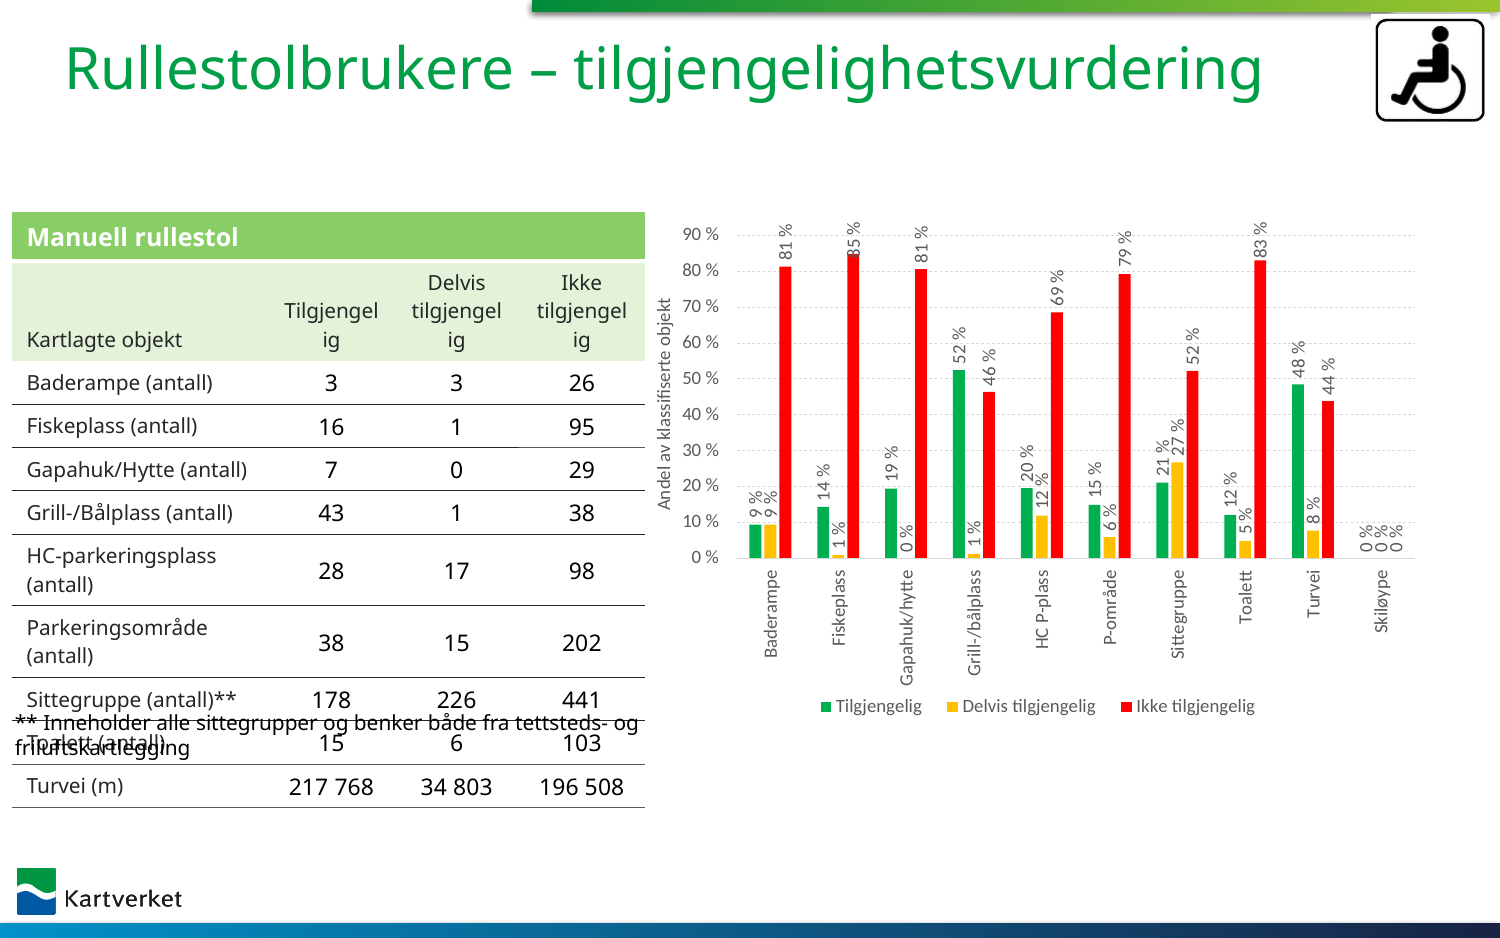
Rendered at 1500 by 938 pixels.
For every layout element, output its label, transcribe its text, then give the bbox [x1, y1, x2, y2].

table_cell 15 [394, 606, 519, 677]
table_cell 38 [519, 491, 638, 534]
text_box Rullestolbrukere – tilgjengelighetsvurdering [49, 12, 1372, 109]
table_cell Sittegruppe (antall)** [12, 678, 269, 702]
table_cell 28 [269, 535, 394, 605]
table_cell 196 508 [519, 768, 645, 807]
picture [643, 218, 1426, 728]
table_cell 17 [394, 535, 519, 605]
table_cell 26 [519, 361, 638, 404]
table_cell 7 [269, 448, 394, 490]
table_cell 34 803 [394, 768, 519, 807]
text_box ** Inneholder alle sittegrupper og benker både fra tettsteds- og friluftskartlegging [0, 702, 745, 768]
table_cell 3 [269, 361, 394, 404]
table_cell 43 [269, 491, 394, 534]
picture [1371, 13, 1491, 127]
table_cell 0 [394, 448, 519, 490]
table_cell 98 [519, 535, 638, 605]
table_cell Gapahuk/Hytte (antall) [12, 448, 269, 490]
table_cell 1 [394, 405, 519, 447]
table_cell 38 [269, 606, 394, 677]
table_cell Turvei (m) [12, 768, 269, 807]
table_cell 202 [519, 606, 638, 677]
table_cell 226 [394, 678, 519, 702]
table_cell Ikke tilgjengelig [519, 263, 638, 361]
table_cell Kartlagte objekt [12, 263, 269, 361]
table_cell 3 [394, 361, 519, 404]
table_cell Fiskeplass (antall) [12, 405, 269, 447]
table_header Manuell rullestol [12, 212, 645, 259]
table_cell 16 [269, 405, 394, 447]
table_cell 1 [394, 491, 519, 534]
table_cell HC-parkeringsplass (antall) [12, 535, 269, 605]
table_cell Baderampe (antall) [12, 361, 269, 404]
table_cell 95 [519, 405, 638, 447]
table_cell 441 [519, 678, 638, 702]
table_cell 217 768 [269, 768, 394, 807]
table_cell Tilgjengelig [269, 263, 394, 361]
table_cell Grill-/Bålplass (antall) [12, 491, 269, 534]
table_cell Delvis tilgjengelig [394, 263, 519, 361]
table_cell 29 [519, 448, 638, 490]
table_cell Parkeringsområde (antall) [12, 606, 269, 677]
table_cell 178 [269, 678, 394, 702]
